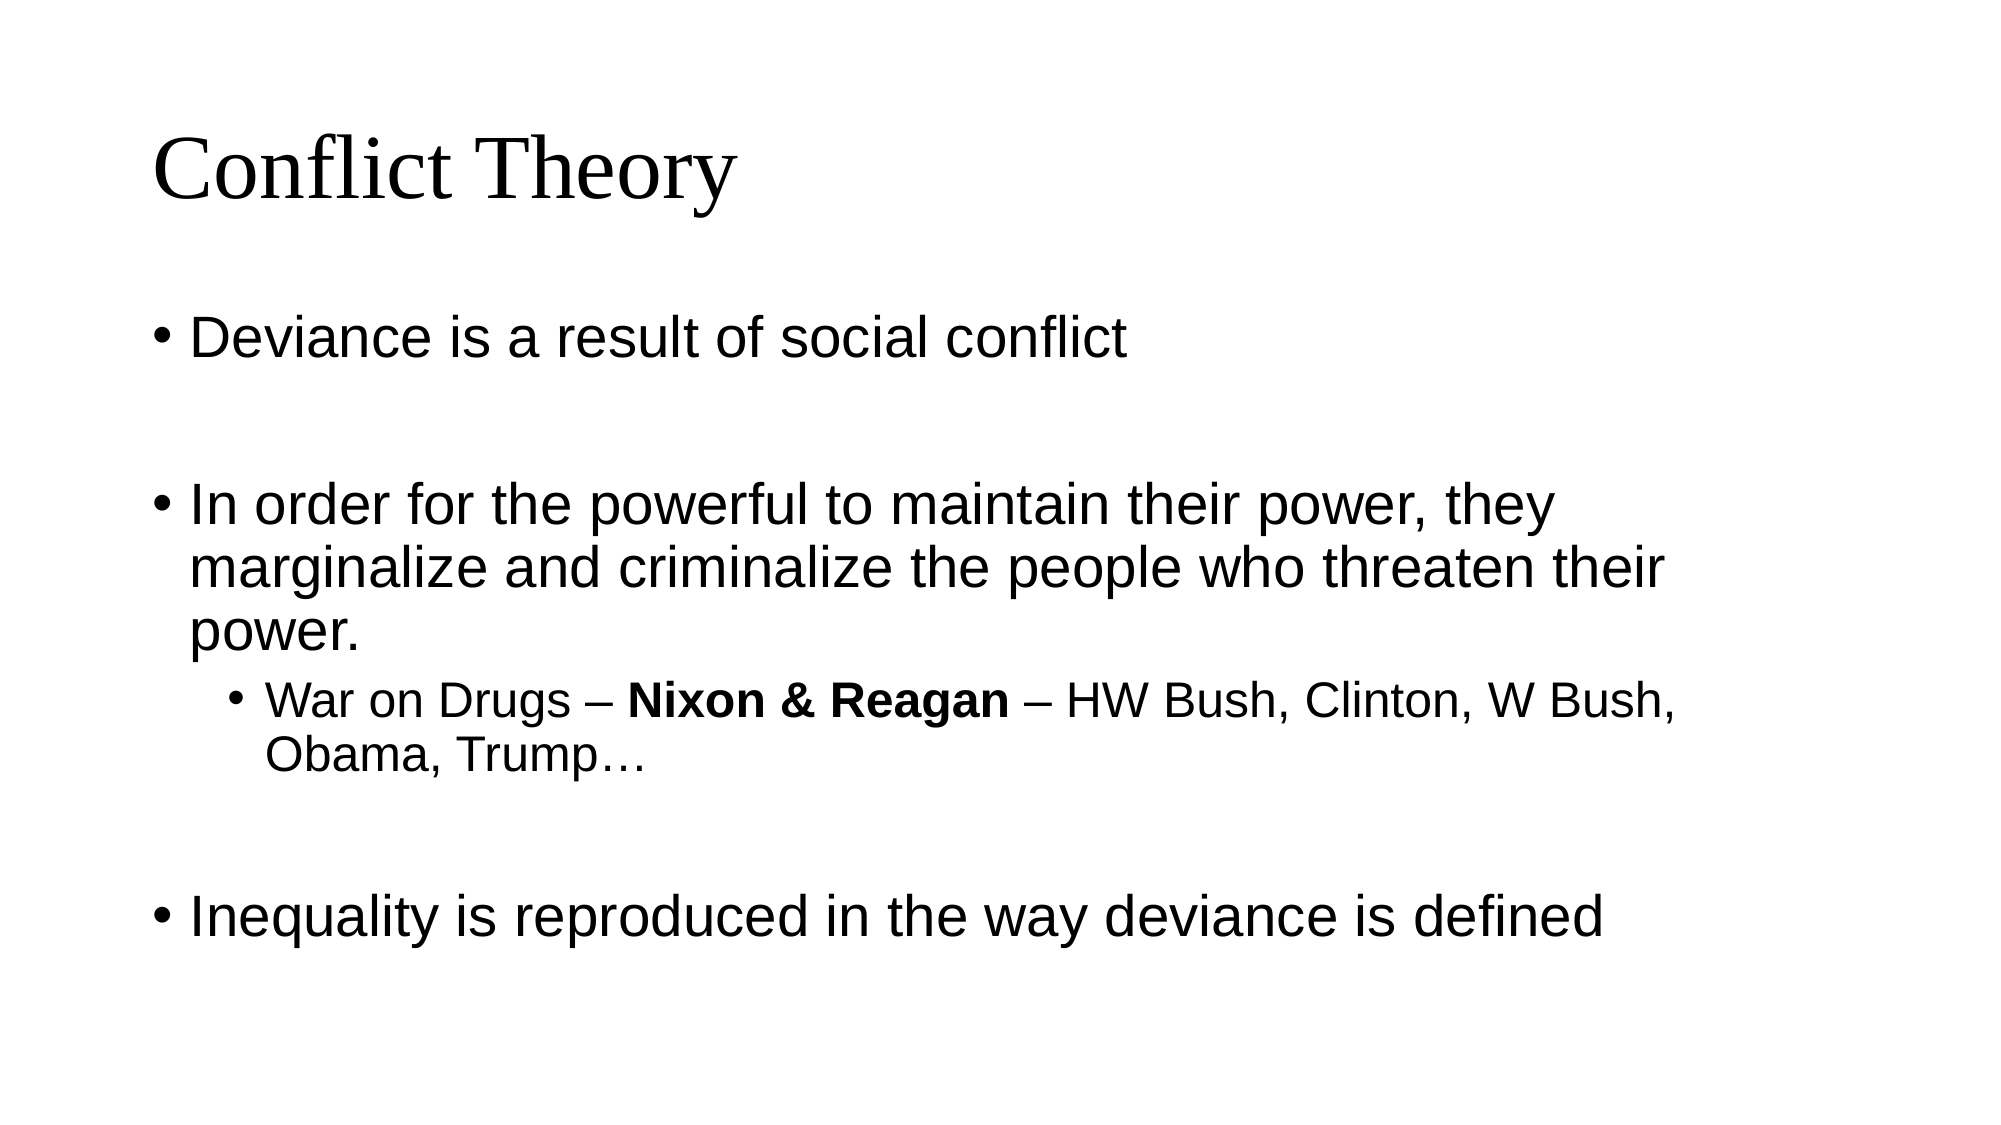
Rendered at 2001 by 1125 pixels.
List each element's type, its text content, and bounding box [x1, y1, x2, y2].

title Conflict Theory [137, 59, 1863, 278]
list Deviance is a result of social conflict In order for the powerful to maintain their power, they marginalize and criminalize the people who threaten their power. War on Drugs – Nixon & Reagan – HW Bush, Clinton, W Bush, Obama, Trump… Inequality is reproduced in the way deviance is defined [137, 299, 1863, 1014]
